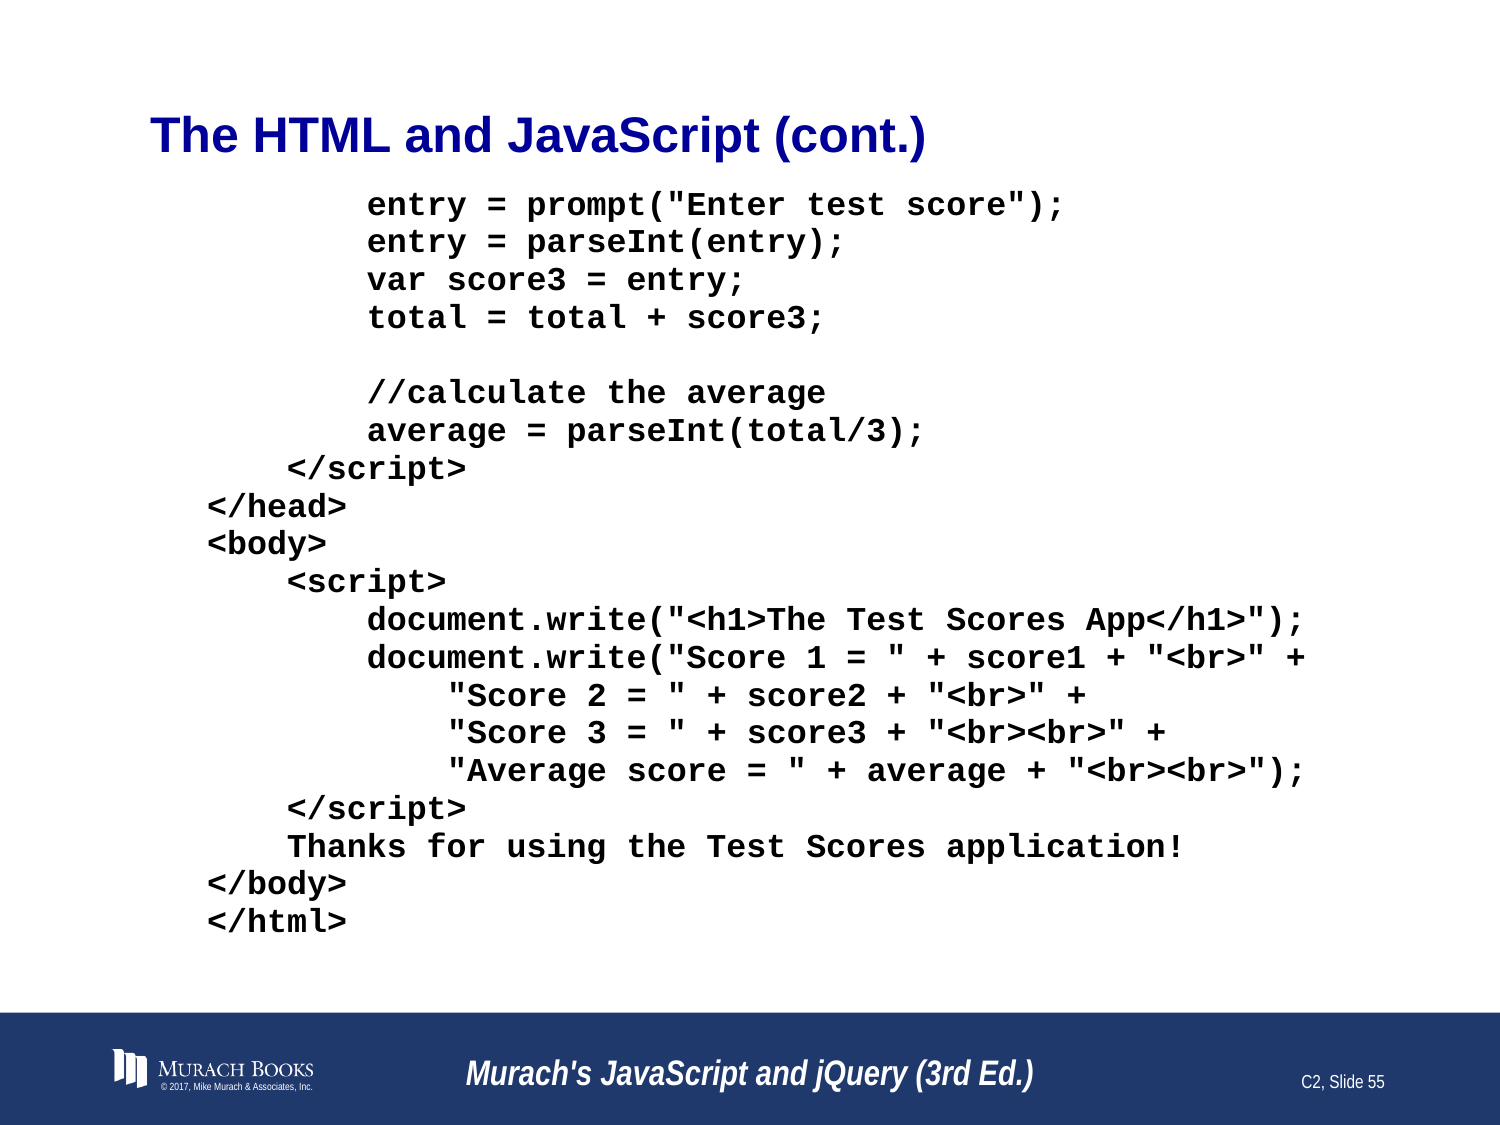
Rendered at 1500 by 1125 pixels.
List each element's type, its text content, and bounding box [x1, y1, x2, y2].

title The HTML and JavaScript (cont.) [150, 102, 1350, 164]
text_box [149, 187, 1350, 943]
slide_number Murach's JavaScript and jQuery (3rd Ed.) [463, 1025, 1050, 1100]
footer © 2017, Mike Murach & Associates, Inc. [12, 1025, 463, 1100]
slide_number C2, Slide 55 [1087, 1025, 1400, 1100]
